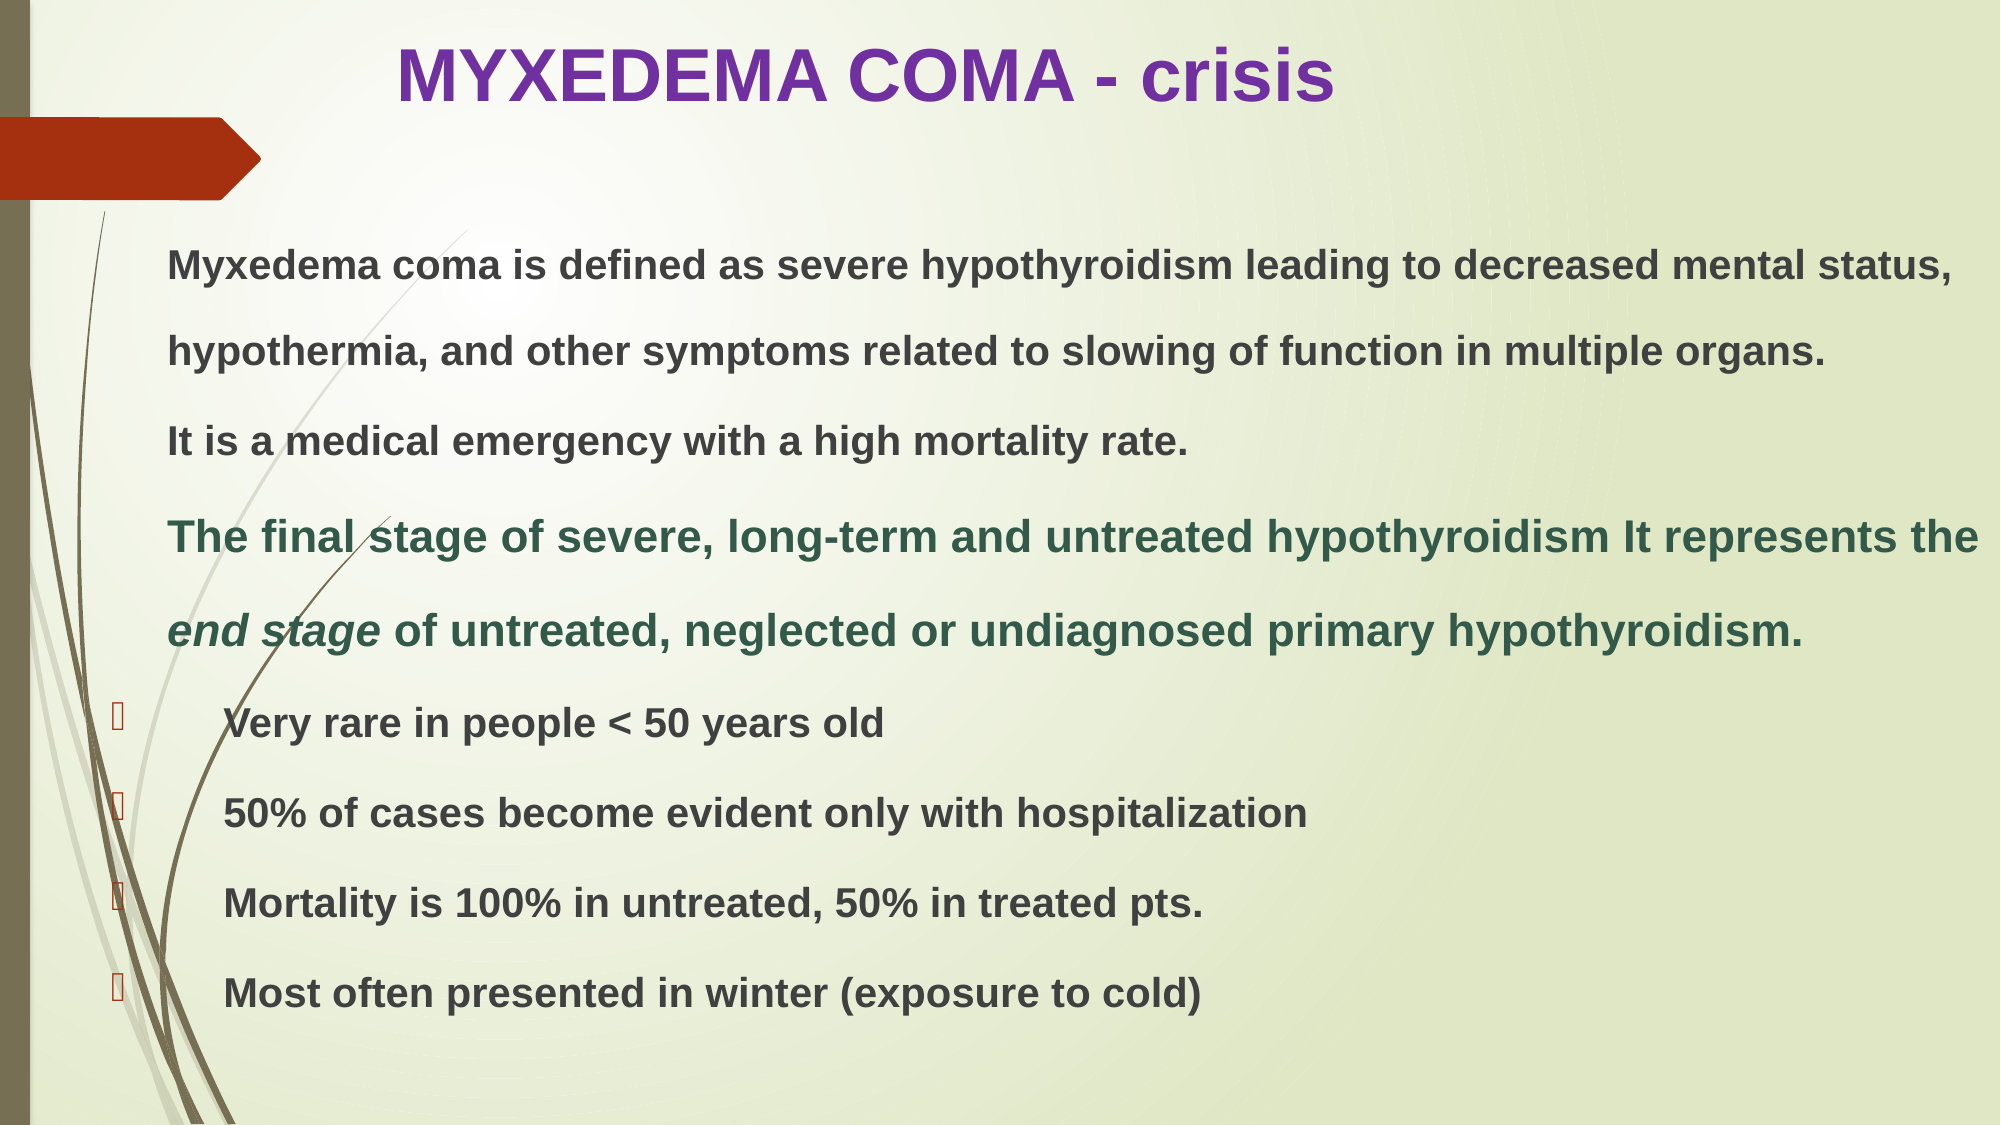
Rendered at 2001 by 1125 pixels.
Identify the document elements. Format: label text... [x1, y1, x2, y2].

title MYXEDEMA COMA - crisis [381, 18, 1888, 195]
list Myxedema coma is defined as severe hypothyroidism leading to decreased mental status, hypothermia, and other symptoms related to slowing of function in multiple organs. It is a medical emergency with a high mortality rate. The final stage of severe, long-term and untreated hypothyroidism It represents the end stage of untreated, neglected or undiagnosed primary hypothyroidism. Very rare in people < 50 years old 50% of cases become evident only with hospitalization Mortality is 100% in untreated, 50% in treated pts. Most often presented in winter (exposure to cold) [95, 195, 2000, 1107]
